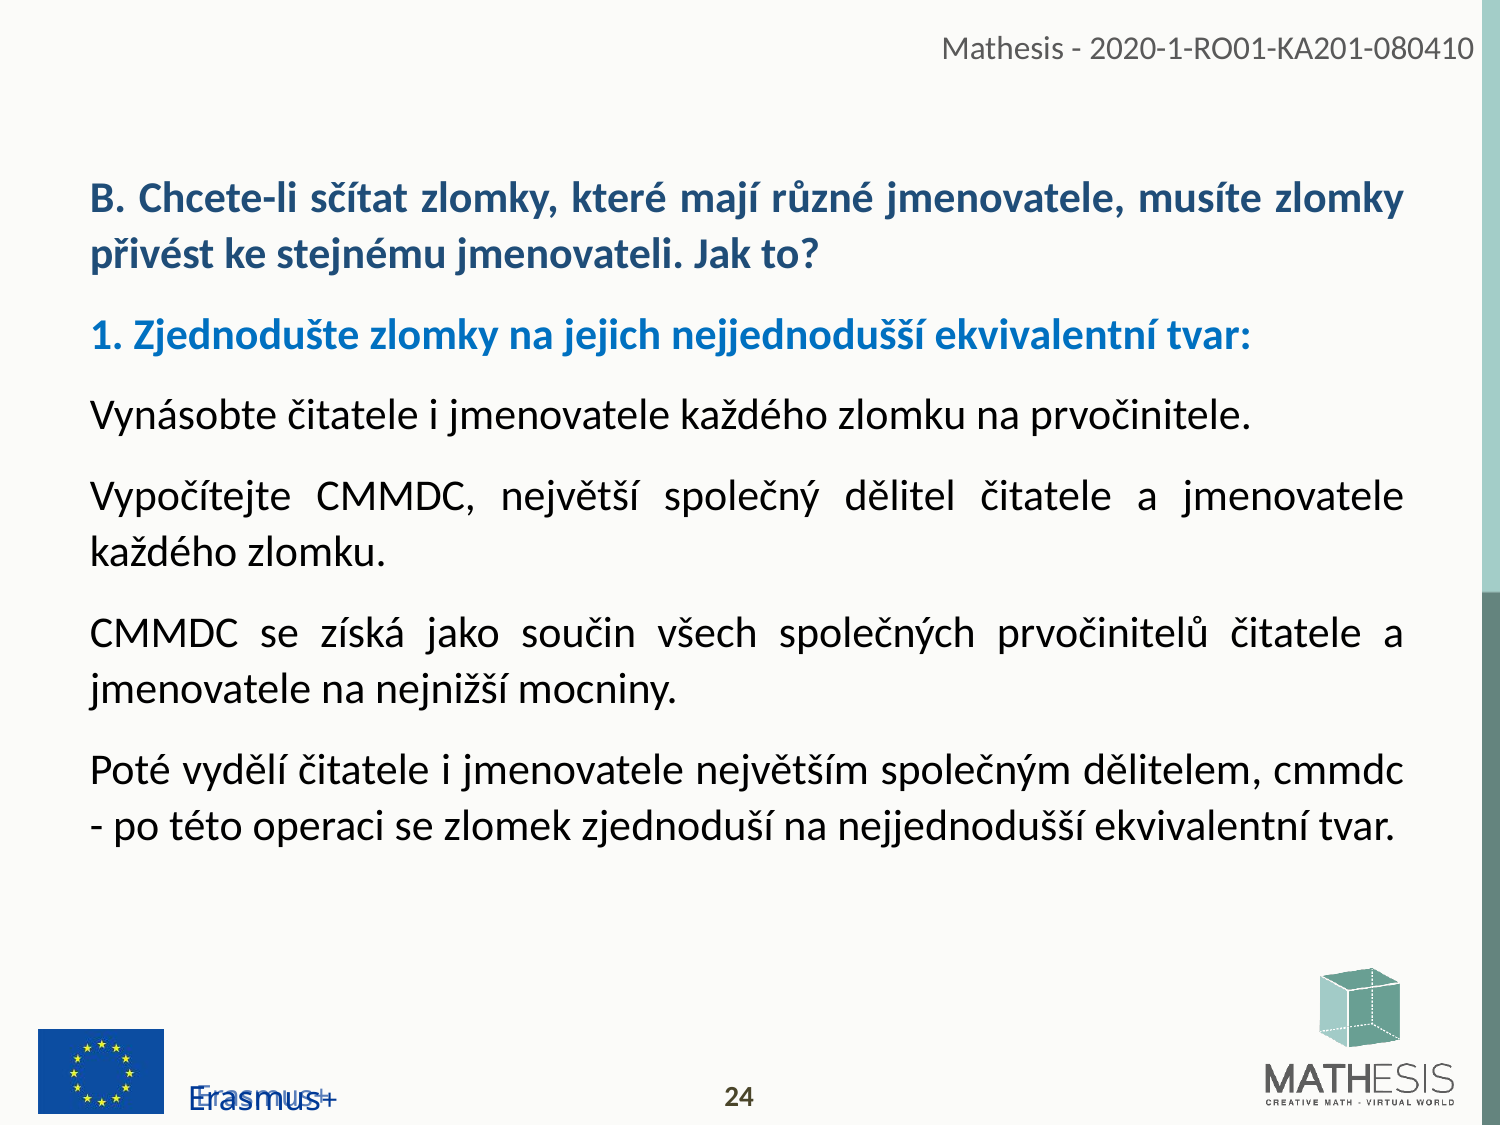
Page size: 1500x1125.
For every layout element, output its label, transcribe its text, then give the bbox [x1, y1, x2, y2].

list B. Chcete-li sčítat zlomky, které mají různé jmenovatele, musíte zlomky přivést ke stejnému jmenovateli. Jak to? 1. Zjednodušte zlomky na jejich nejjednodušší ekvivalentní tvar: Vynásobte čitatele i jmenovatele každého zlomku na prvočinitele. Vypočítejte CMMDC, největší společný dělitel čitatele a jmenovatele každého zlomku. CMMDC se získá jako součin všech společných prvočinitelů čitatele a jmenovatele na nejnižší mocniny. Poté vydělí čitatele i jmenovatele největším společným dělitelem, cmmdc - po této operaci se zlomek zjednoduší na nejjednodušší ekvivalentní tvar. [75, 157, 1425, 900]
picture [38, 1029, 164, 1114]
